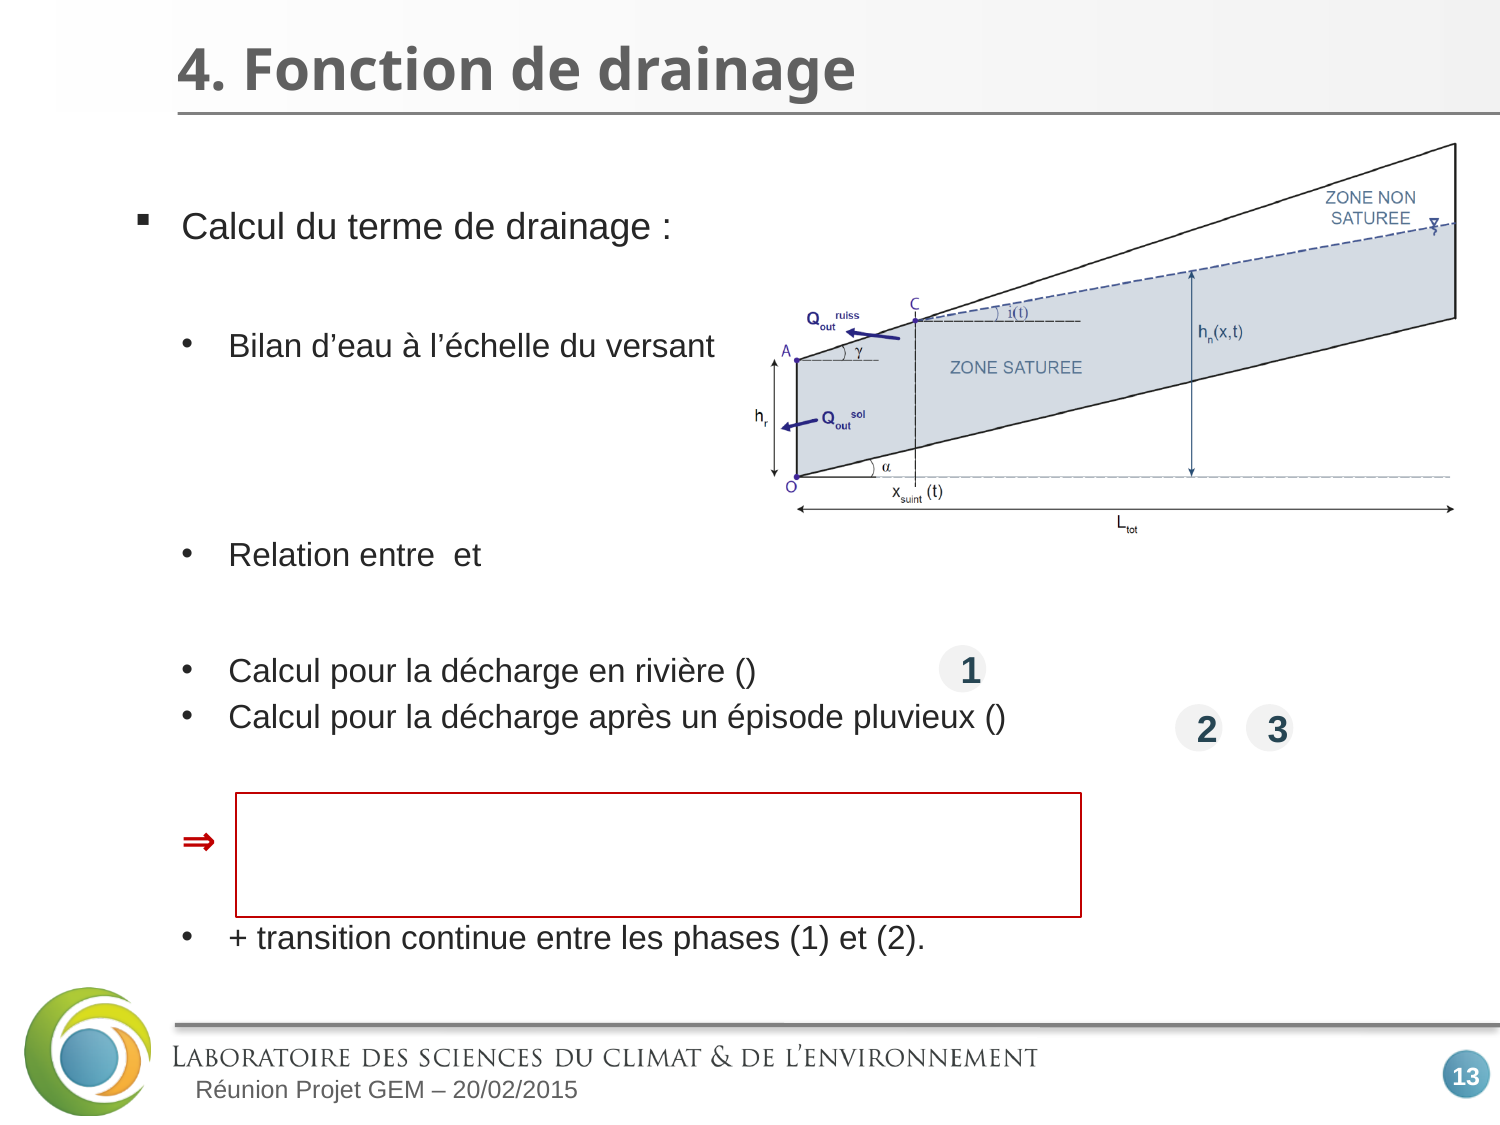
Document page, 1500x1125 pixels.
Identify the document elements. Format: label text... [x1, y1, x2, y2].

picture [749, 136, 1464, 543]
picture [1438, 1046, 1500, 1109]
text_box 1 [936, 643, 989, 695]
text_box 2 [1173, 702, 1225, 754]
text_box 3 [1243, 702, 1296, 754]
picture [24, 987, 151, 1116]
text_box [234, 791, 1083, 919]
title 4. Fonction de drainage [162, 24, 1403, 85]
text_box Réunion Projet GEM – 20/02/2015 [180, 1058, 656, 1119]
